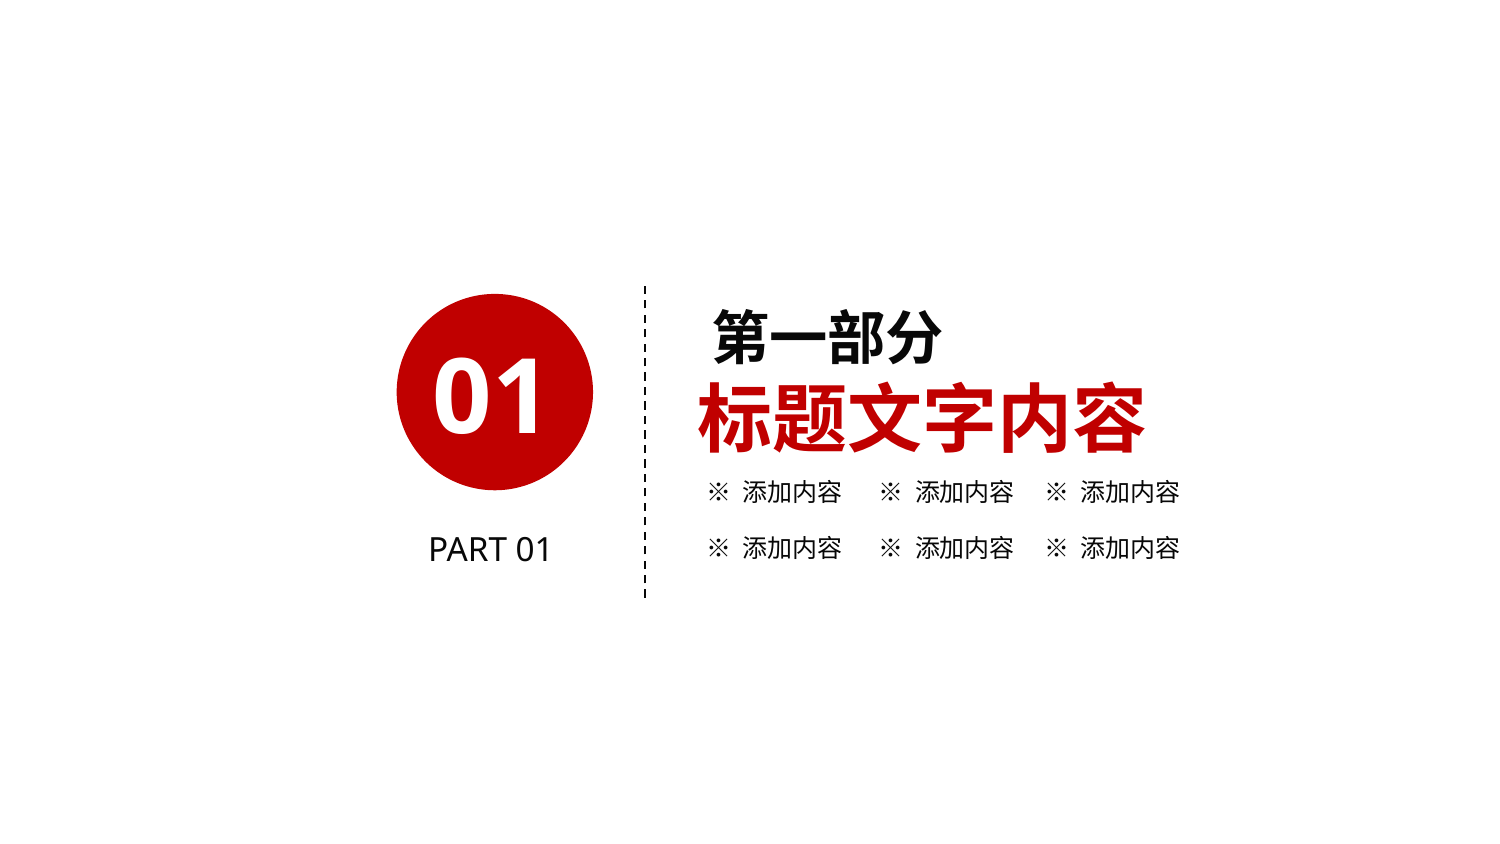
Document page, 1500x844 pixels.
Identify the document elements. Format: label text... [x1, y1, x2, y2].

text_box ※ 添加内容 [696, 528, 858, 568]
text_box ※ 添加内容 [1034, 471, 1203, 511]
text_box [396, 293, 594, 491]
text_box ※ 添加内容 [696, 471, 865, 511]
text_box ※ 添加内容 [1034, 528, 1196, 568]
text_box PART 01 [428, 527, 577, 568]
text_box ※ 添加内容 [868, 528, 1031, 568]
text_box 第一部分 标题文字内容 [682, 293, 1163, 469]
text_box ※ 添加内容 [868, 471, 1031, 511]
